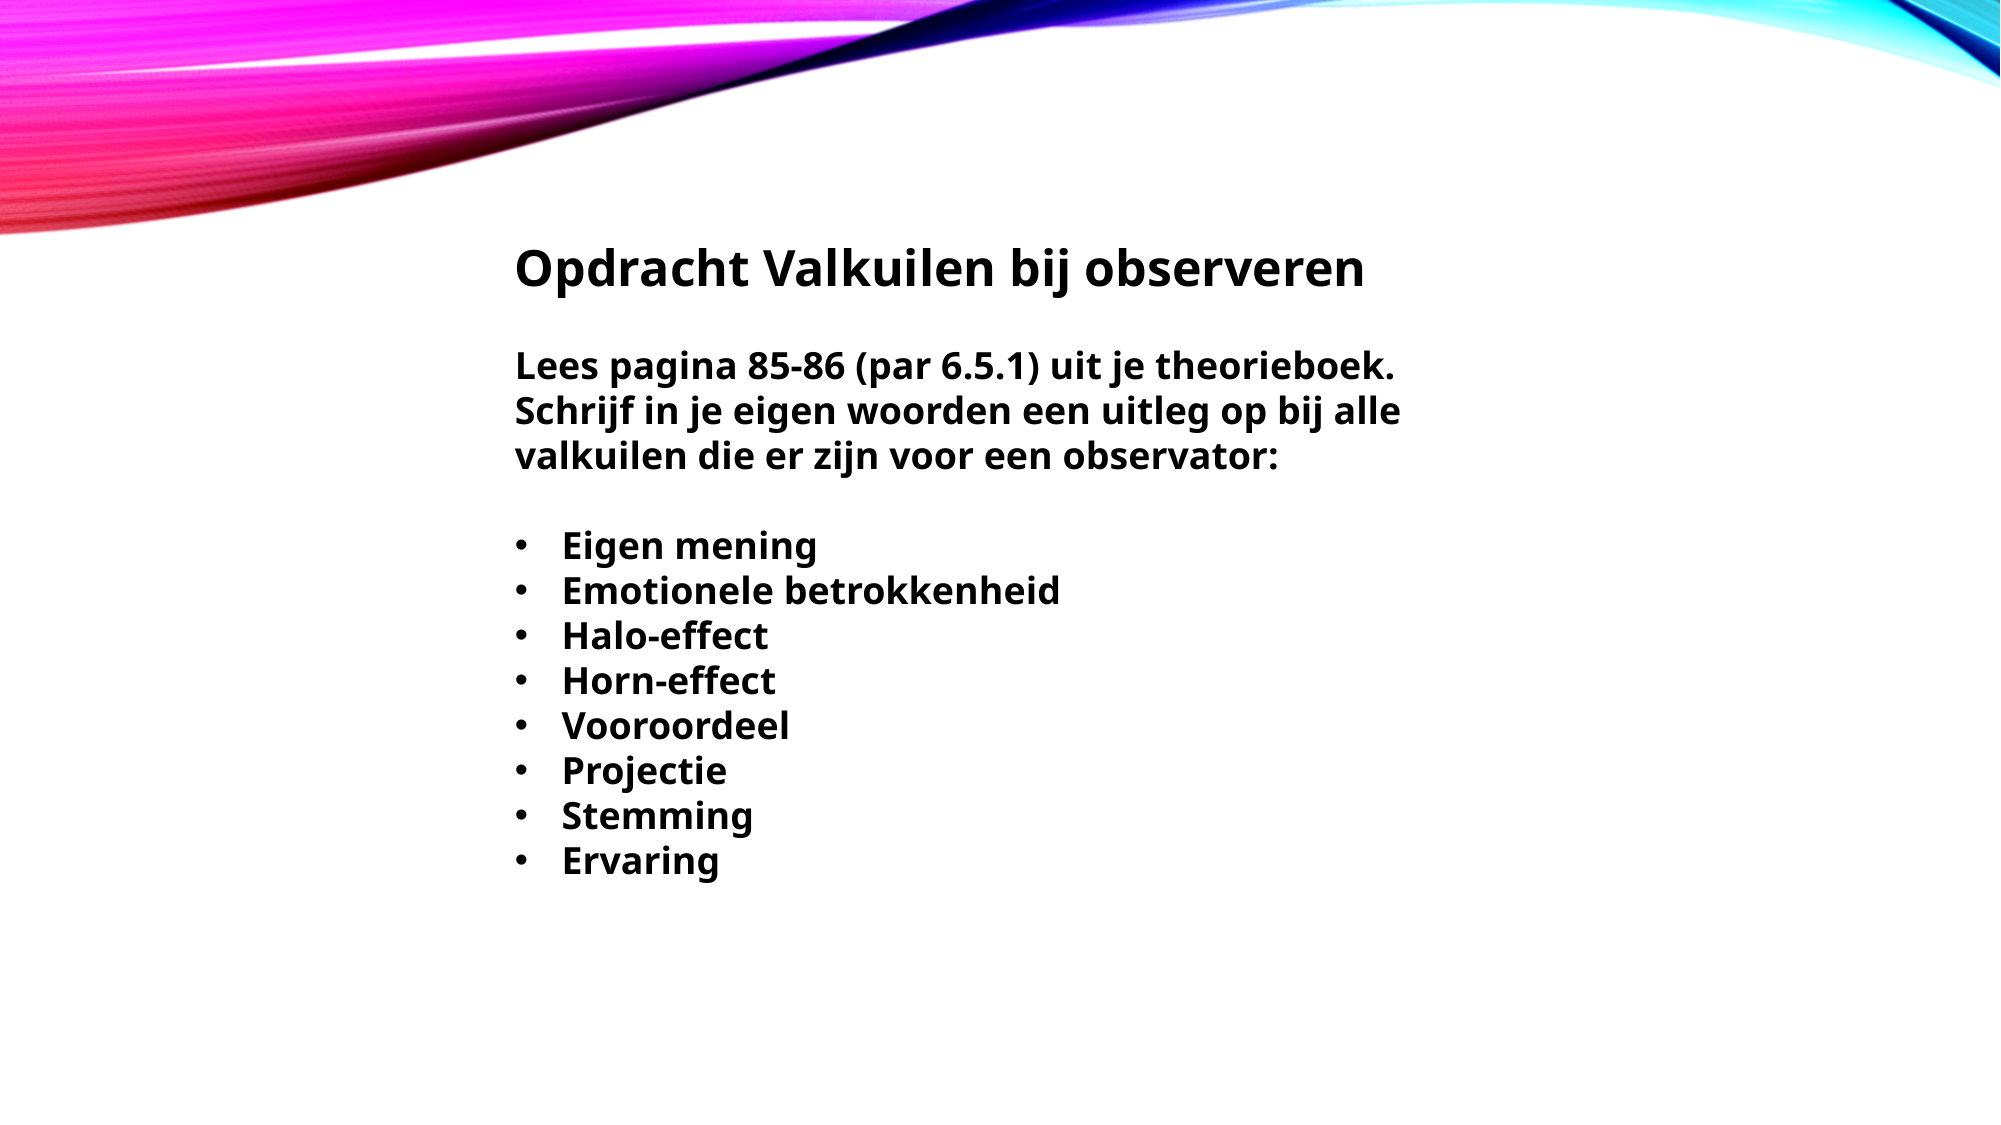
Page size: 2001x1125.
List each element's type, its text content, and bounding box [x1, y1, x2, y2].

picture [0, 0, 2000, 237]
picture [1910, 0, 2000, 45]
picture [1890, 0, 2000, 75]
text_box Opdracht Valkuilen bij observeren Lees pagina 85-86 (par 6.5.1) uit je theorieboek. Schrijf in je eigen woorden een uitleg op bij alle valkuilen die er zijn voor een observator: Eigen mening Emotionele betrokkenheid Halo-effect Horn-effect Vooroordeel Projectie Stemming Ervaring [500, 229, 1500, 889]
